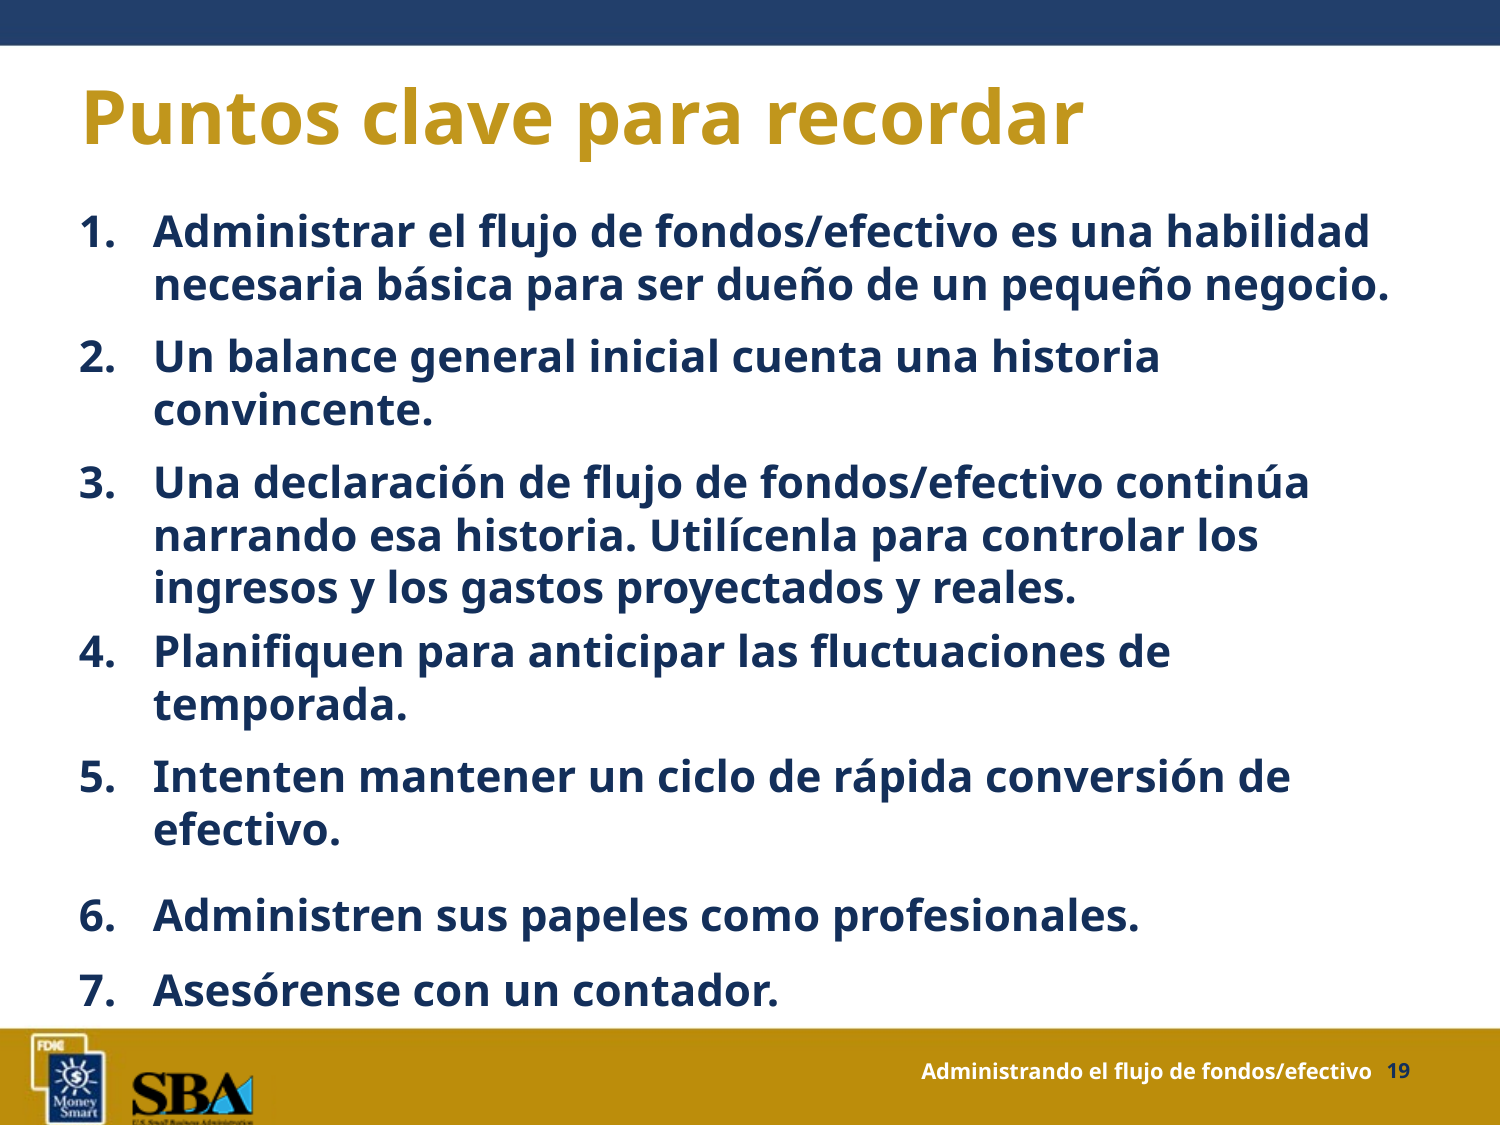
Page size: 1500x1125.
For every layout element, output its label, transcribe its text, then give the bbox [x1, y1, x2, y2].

title Puntos clave para recordar [64, 62, 1416, 163]
picture [0, 0, 1500, 1125]
list Administrar el flujo de fondos/efectivo es una habilidad necesaria básica para ser dueño de un pequeño negocio. Un balance general inicial cuenta una historia convincente. Una declaración de flujo de fondos/efectivo continúa narrando esa historia. Utilícenla para controlar los ingresos y los gastos proyectados y reales. Planifiquen para anticipar las fluctuaciones de temporada. Intenten mantener un ciclo de rápida conversión de efectivo. Administren sus papeles como profesionales. Asesórense con un contador. [63, 195, 1434, 1036]
